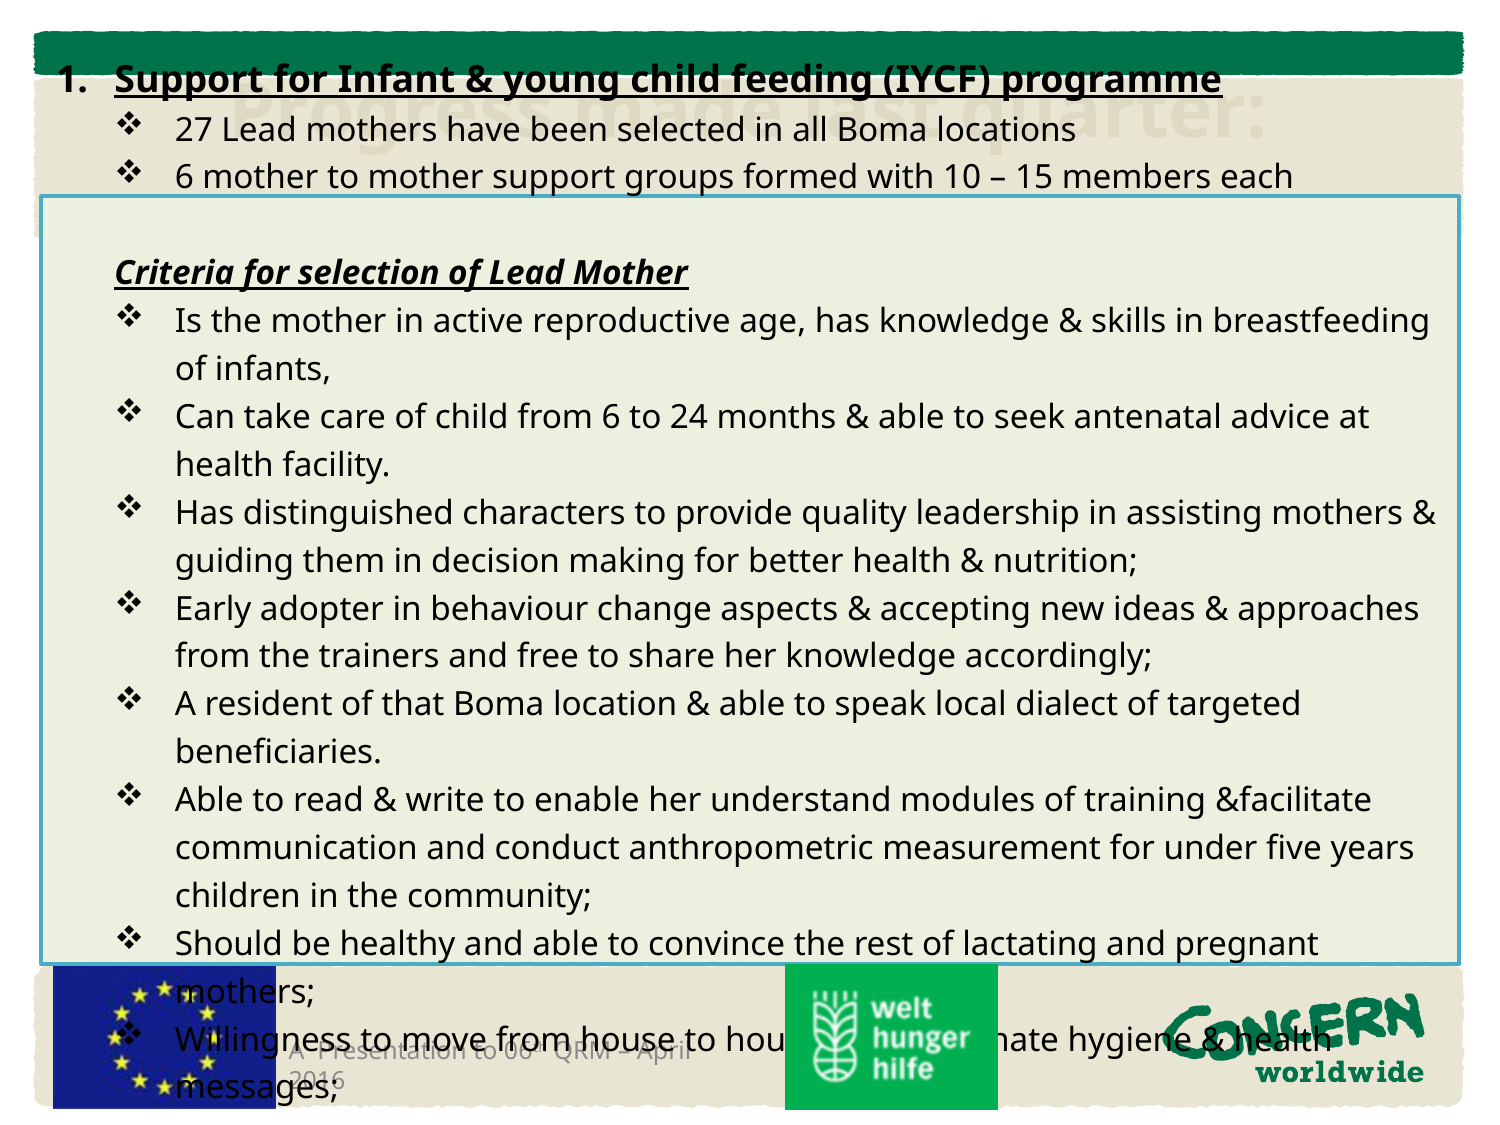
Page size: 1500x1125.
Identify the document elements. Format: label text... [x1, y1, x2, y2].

list 1. Support for Infant & young child feeding (IYCF) programme 27 Lead mothers have been selected in all Boma locations 6 mother to mother support groups formed with 10 – 15 members each Criteria for selection of Lead Mother Is the mother in active reproductive age, has knowledge & skills in breastfeeding of infants, Can take care of child from 6 to 24 months & able to seek antenatal advice at health facility. Has distinguished characters to provide quality leadership in assisting mothers & guiding them in decision making for better health & nutrition; Early adopter in behaviour change aspects & accepting new ideas & approaches from the trainers and free to share her knowledge accordingly; A resident of that Boma location & able to speak local dialect of targeted beneficiaries. Able to read & write to enable her understand modules of training &facilitate communication and conduct anthropometric measurement for under five years children in the community; Should be healthy and able to convince the rest of lactating and pregnant mothers; Willingness to move from house to house to disseminate hygiene & health messages; [39, 194, 1461, 966]
picture [785, 963, 999, 1110]
picture [52, 963, 276, 1109]
list A Presentation to 06th QRM – April 2016 [279, 1027, 770, 1087]
title Progress made last quarter: [75, 42, 1424, 173]
